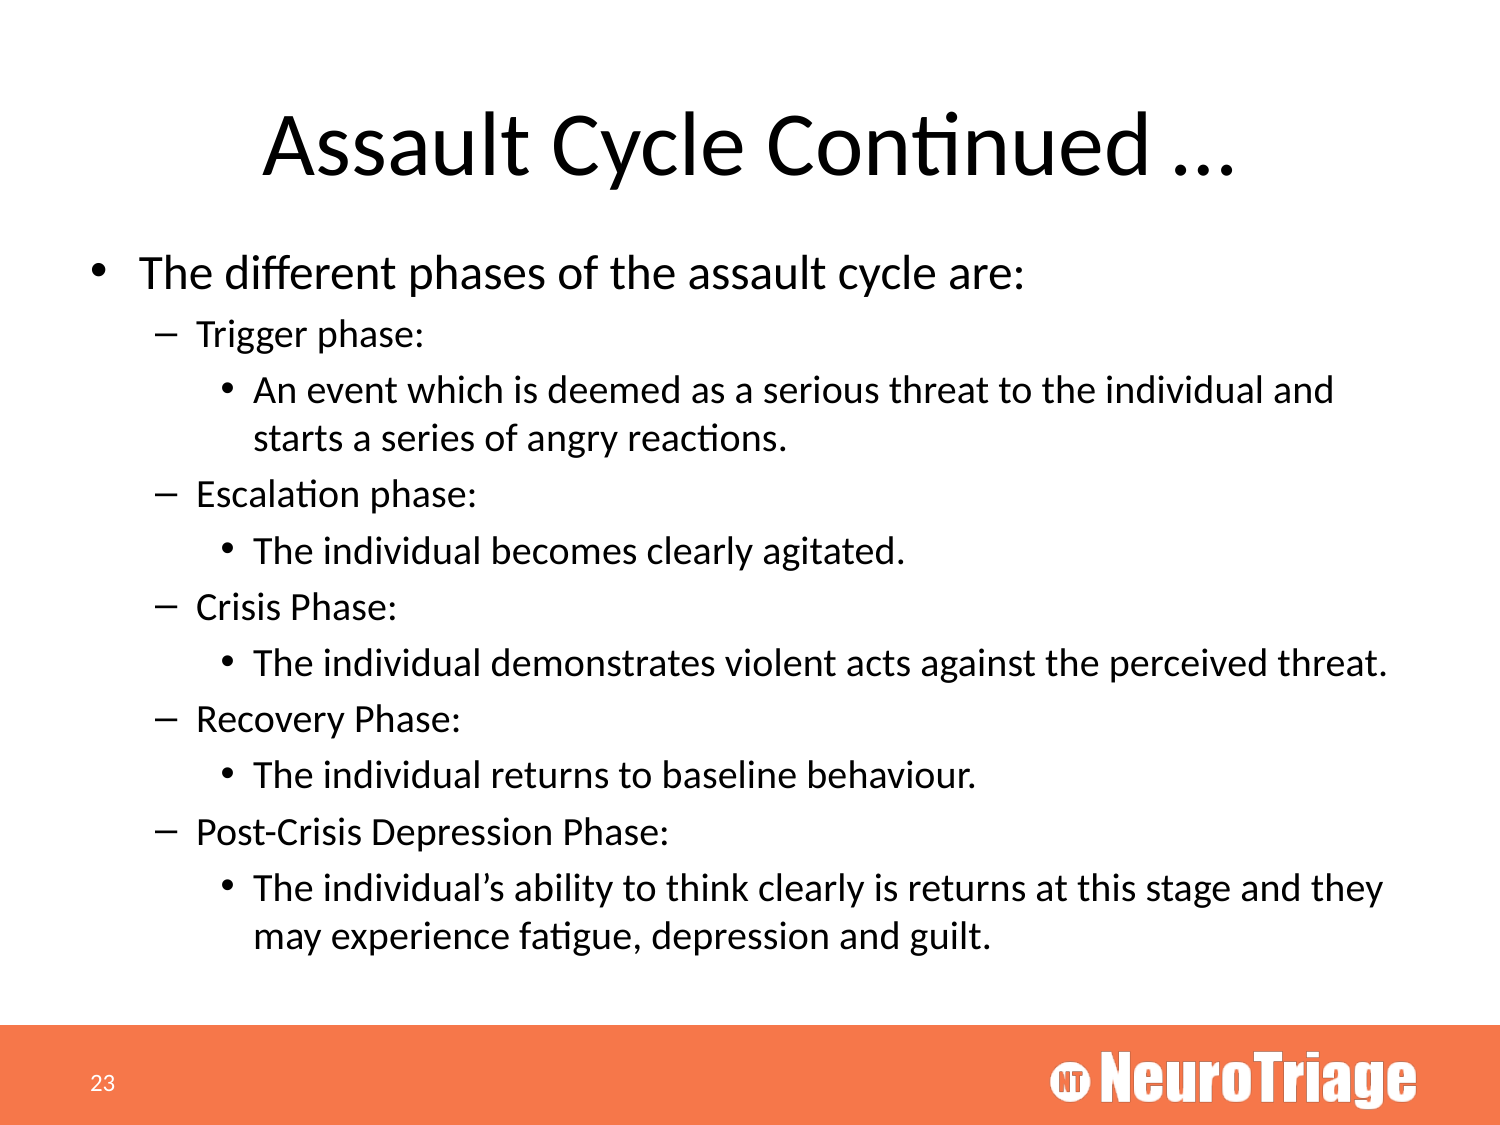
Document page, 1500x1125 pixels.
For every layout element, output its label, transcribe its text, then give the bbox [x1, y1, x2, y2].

slide_number 23 [75, 1051, 425, 1112]
title Assault Cycle Continued … [75, 45, 1425, 232]
picture [1037, 1030, 1425, 1125]
list The different phases of the assault cycle are: Trigger phase: An event which is deemed as a serious threat to the individual and starts a series of angry reactions. Escalation phase: The individual becomes clearly agitated. Crisis Phase: The individual demonstrates violent acts against the perceived threat. Recovery Phase: The individual returns to baseline behaviour. Post-Crisis Depression Phase: The individual’s ability to think clearly is returns at this stage and they may experience fatigue, depression and guilt. [75, 232, 1425, 1005]
